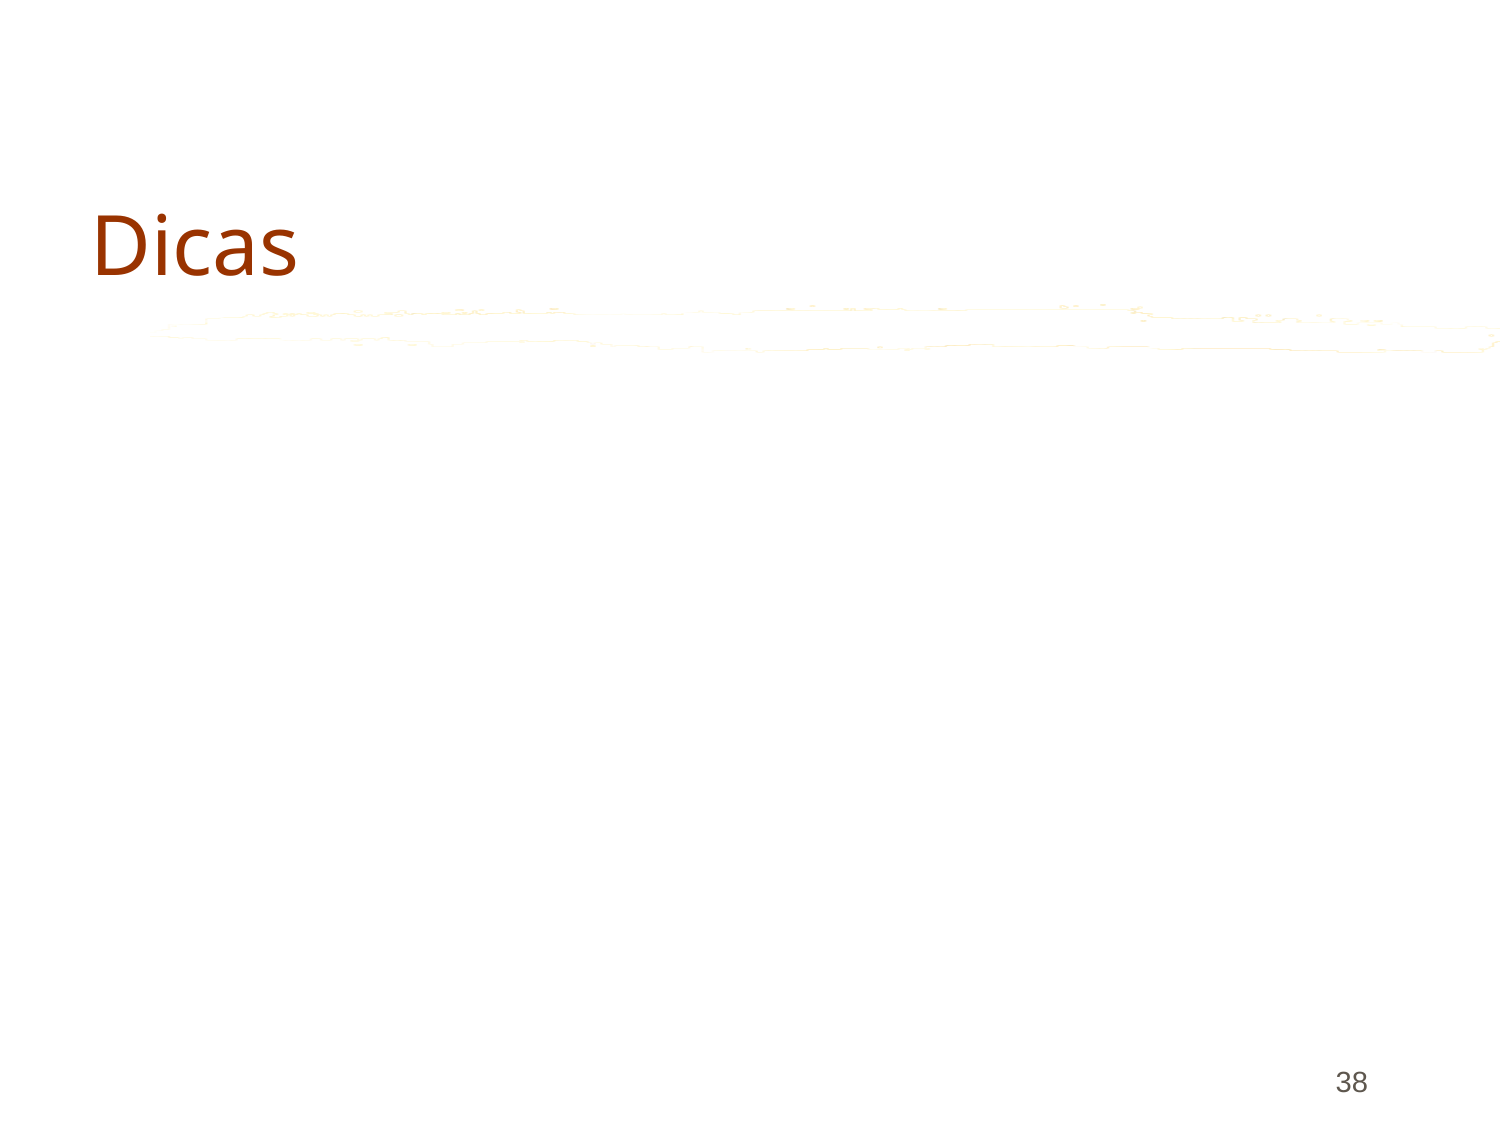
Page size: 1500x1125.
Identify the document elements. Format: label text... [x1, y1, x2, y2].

title Dicas [75, 50, 1417, 300]
slide_number 38 [1083, 1021, 1384, 1107]
